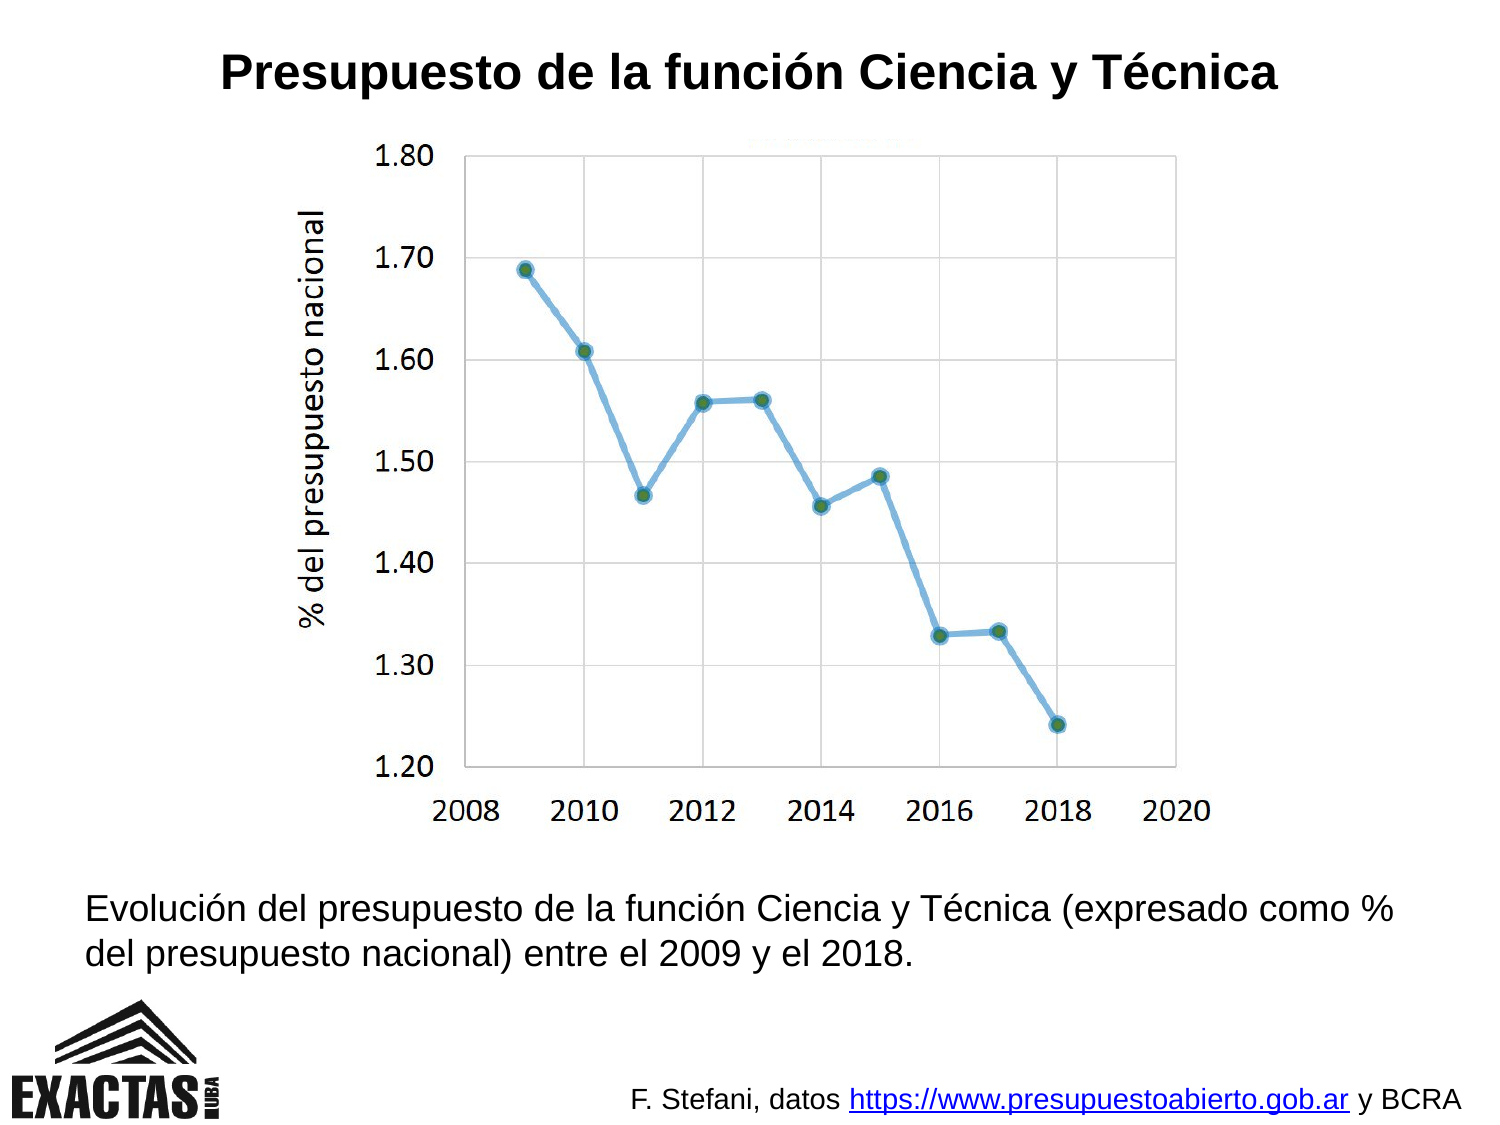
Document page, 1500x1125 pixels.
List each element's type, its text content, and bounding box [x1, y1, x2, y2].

text_box Presupuesto de la función Ciencia y Técnica [0, 32, 1500, 107]
text_box F. Stefani, datos https://www.presupuestoabierto.gob.ar y BCRA [615, 1073, 1500, 1123]
picture [268, 139, 1231, 849]
picture [12, 999, 219, 1119]
text_box Evolución del presupuesto de la función Ciencia y Técnica (expresado como % del presupuesto nacional) entre el 2009 y el 2018. [70, 876, 1429, 982]
